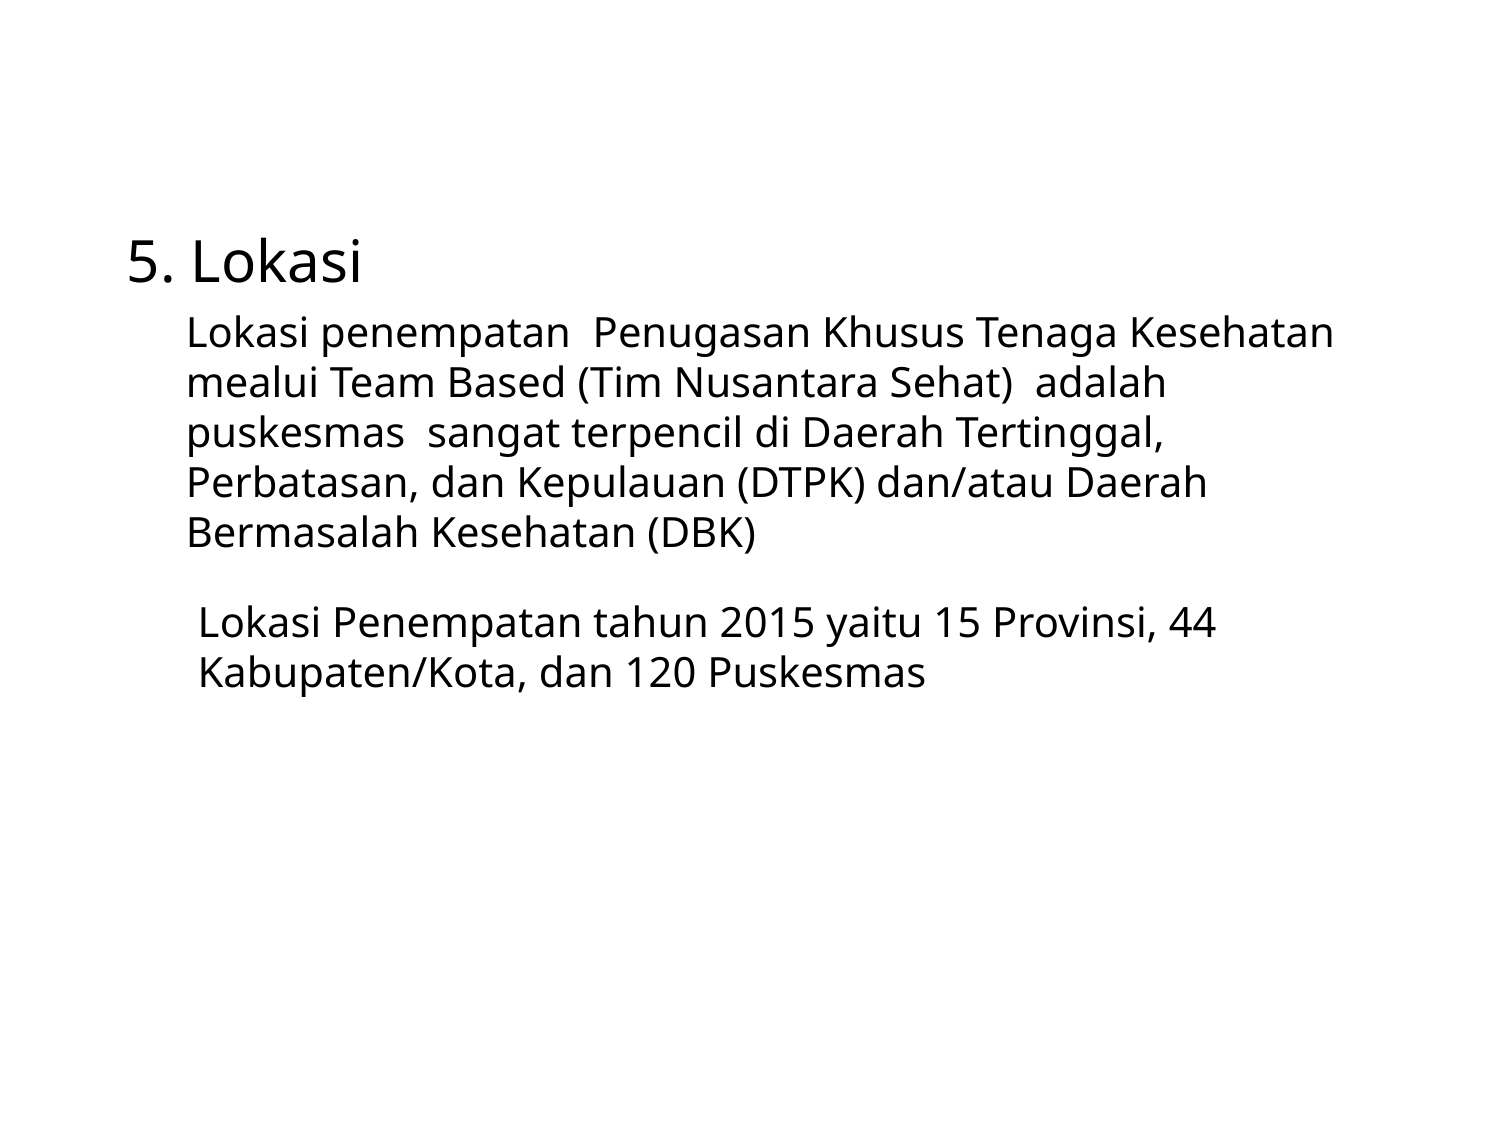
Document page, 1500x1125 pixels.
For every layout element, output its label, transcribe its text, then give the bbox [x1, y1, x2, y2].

text_box Lokasi Penempatan tahun 2015 yaitu 15 Provinsi, 44 Kabupaten/Kota, dan 120 Puskesmas [182, 588, 1282, 703]
text_box Lokasi penempatan Penugasan Khusus Tenaga Kesehatan mealui Team Based (Tim Nusantara Sehat) adalah puskesmas sangat terpencil di Daerah Tertinggal, Perbatasan, dan Kepulauan (DTPK) dan/atau Daerah Bermasalah Kesehatan (DBK) [171, 298, 1353, 563]
text_box 5. Lokasi [112, 216, 880, 302]
